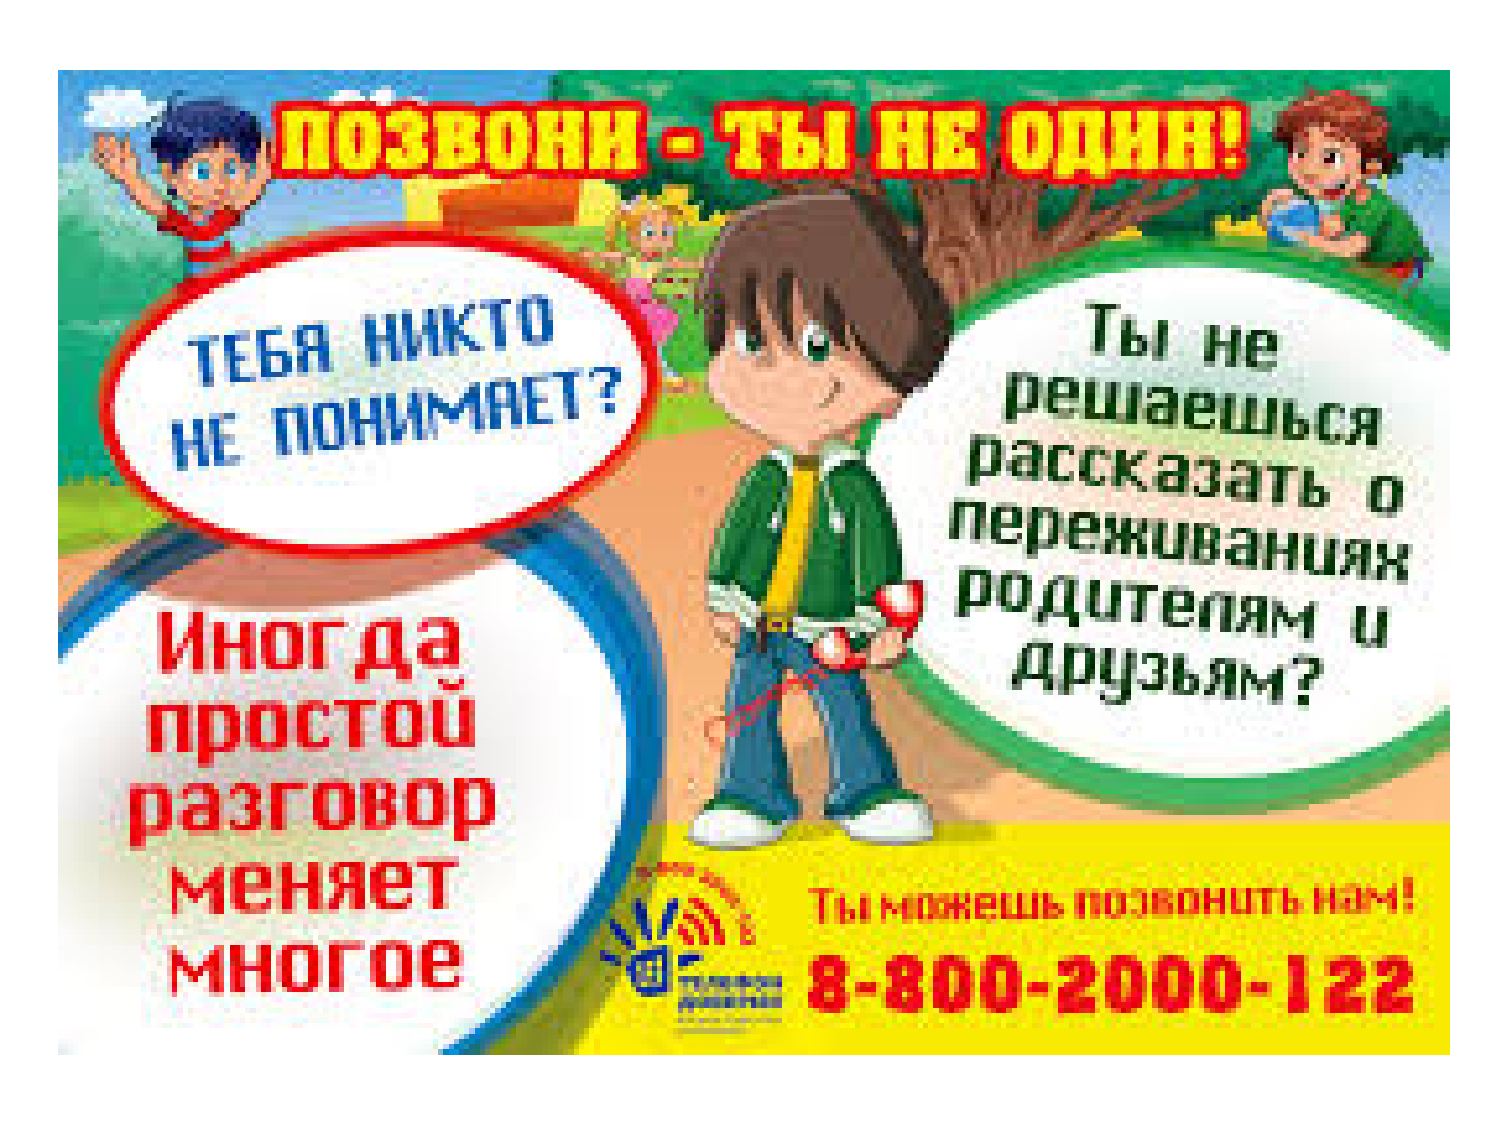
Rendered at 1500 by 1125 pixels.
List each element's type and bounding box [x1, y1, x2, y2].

picture [58, 70, 1450, 1055]
